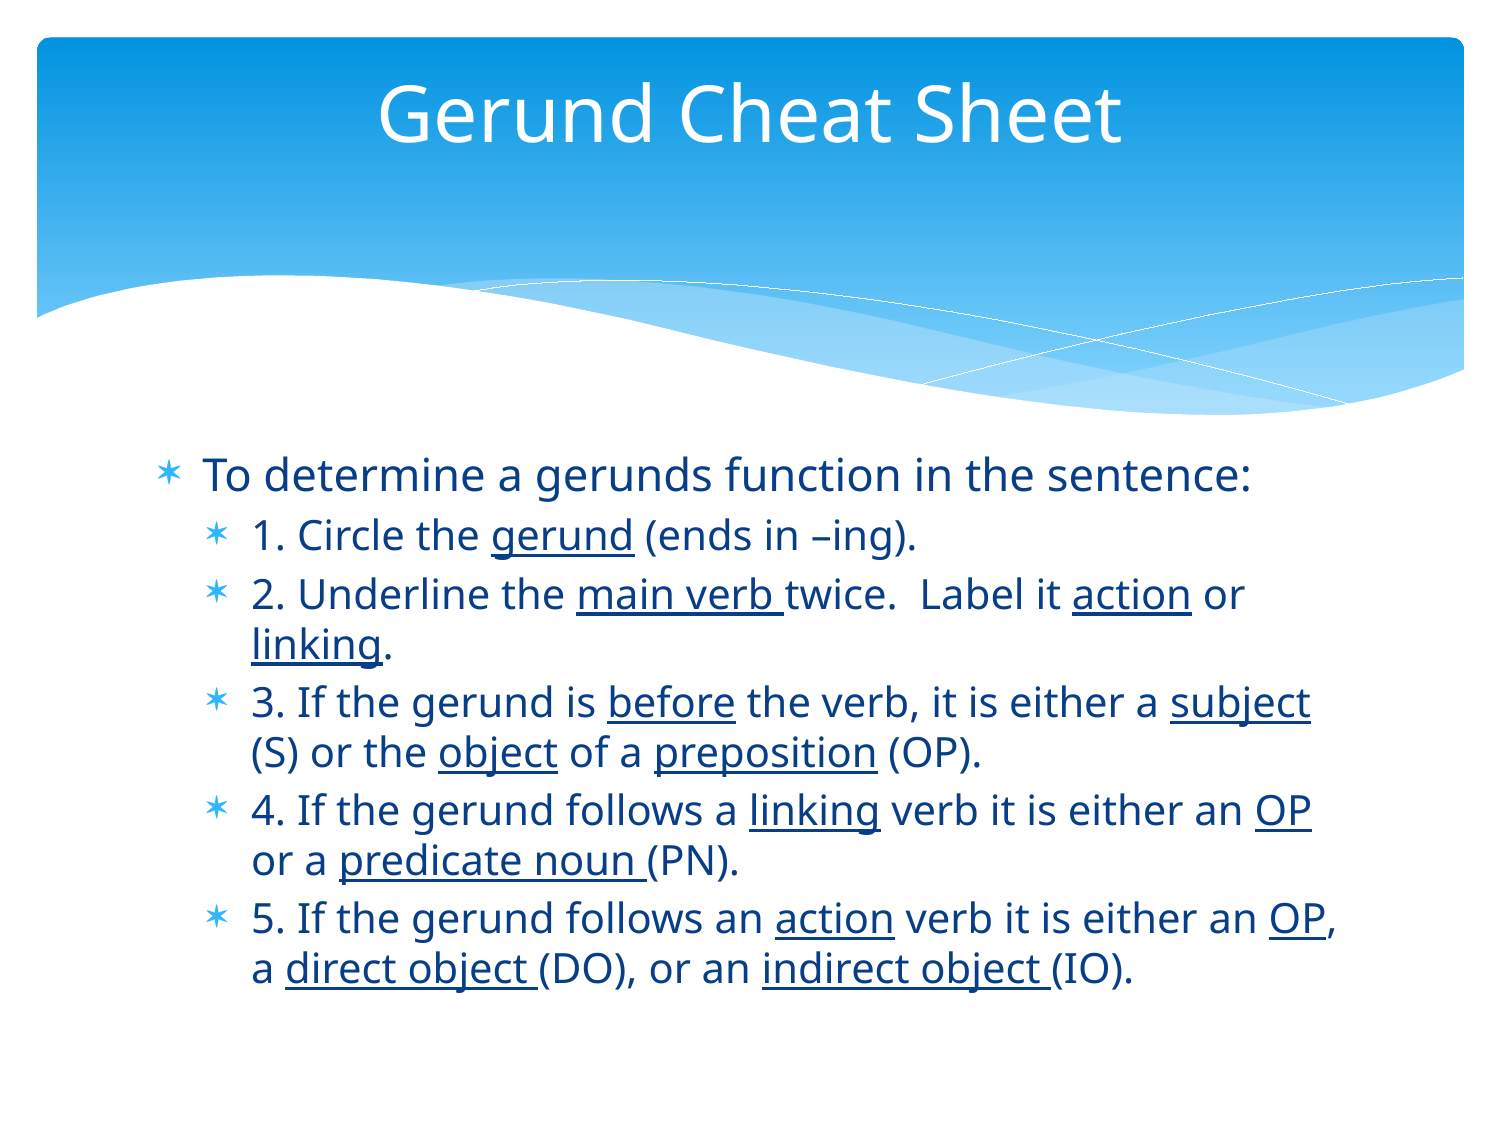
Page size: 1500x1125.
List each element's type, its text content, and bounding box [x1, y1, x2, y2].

title Gerund Cheat Sheet [75, 55, 1425, 261]
list To determine a gerunds function in the sentence: 1. Circle the gerund (ends in –ing). 2. Underline the main verb twice. Label it action or linking. 3. If the gerund is before the verb, it is either a subject (S) or the object of a preposition (OP). 4. If the gerund follows a linking verb it is either an OP or a predicate noun (PN). 5. If the gerund follows an action verb it is either an OP, a direct object (DO), or an indirect object (IO). [143, 438, 1359, 1005]
